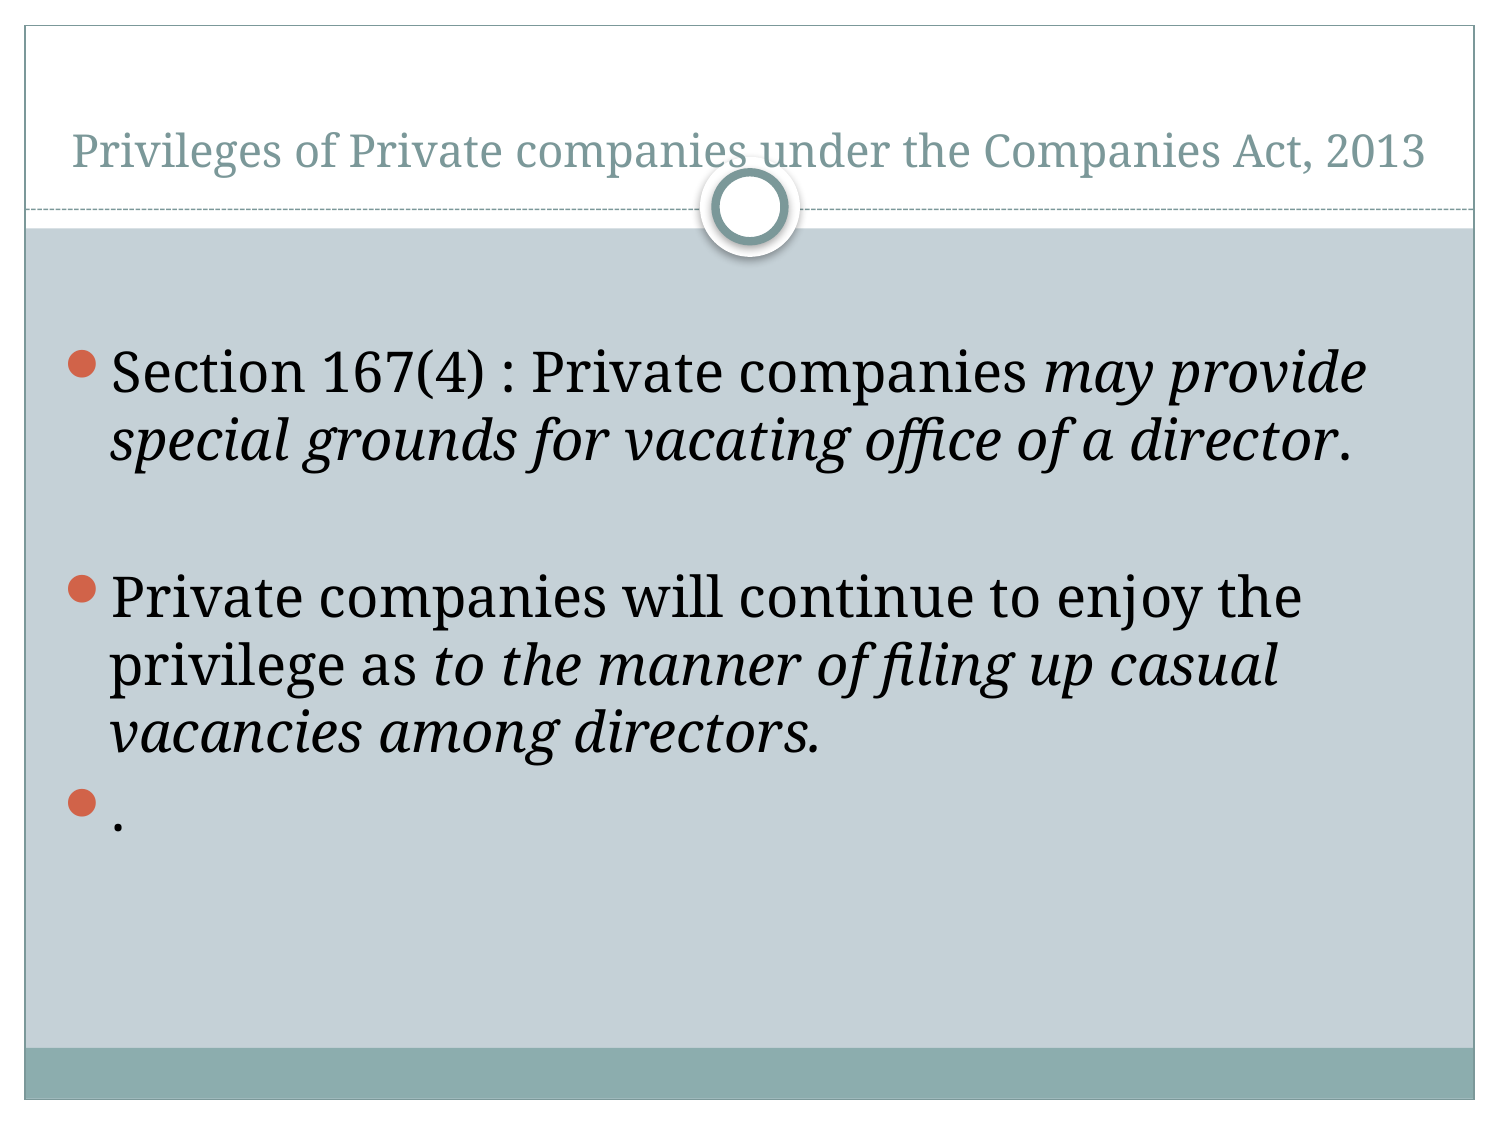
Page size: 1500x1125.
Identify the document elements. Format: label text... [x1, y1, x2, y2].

title Privileges of Private companies under the Companies Act, 2013 [49, 60, 1450, 185]
list Section 167(4) : Private companies may provide special grounds for vacating office of a director. Private companies will continue to enjoy the privilege as to the manner of filing up casual vacancies among directors. . [49, 250, 1445, 1001]
